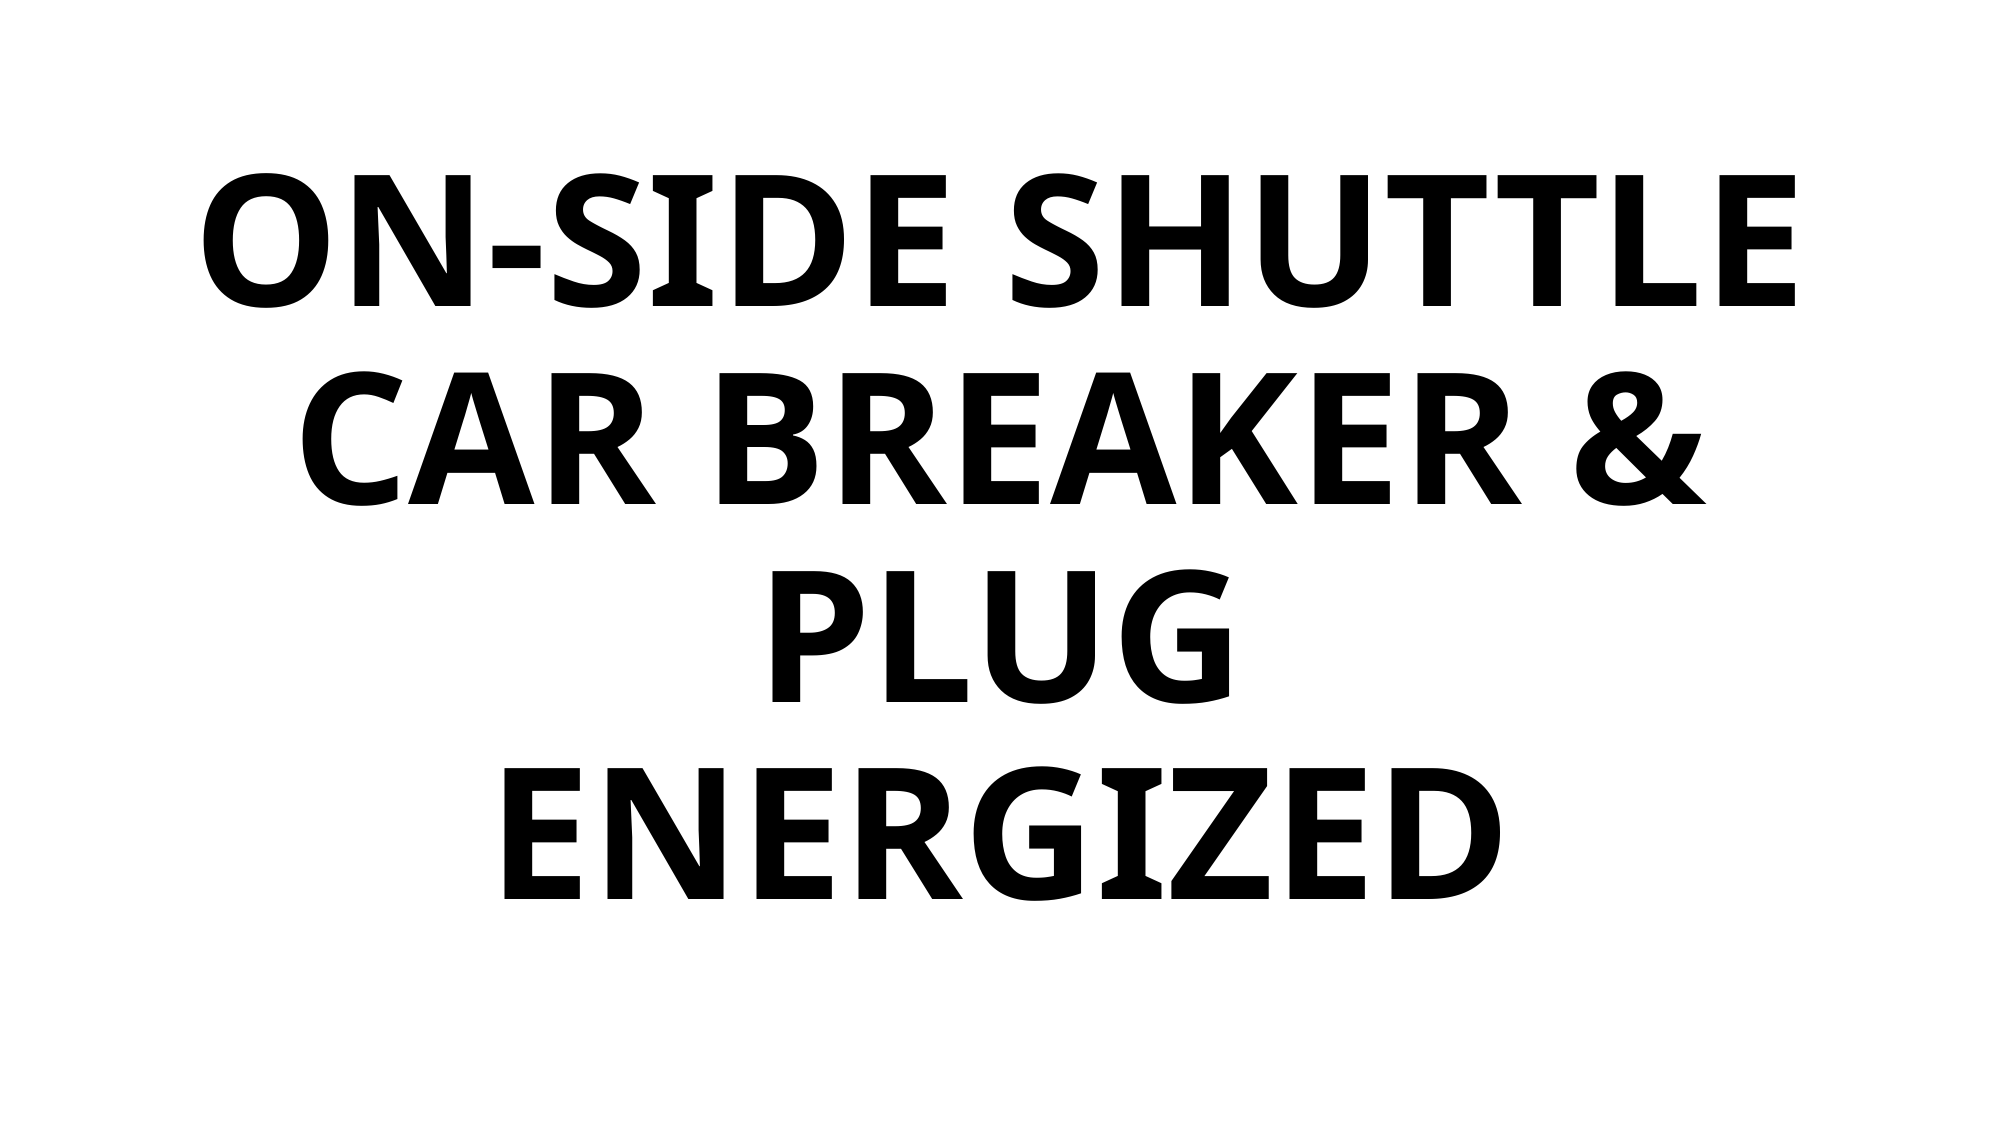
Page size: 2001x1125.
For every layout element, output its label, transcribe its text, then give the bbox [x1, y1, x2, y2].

title ON-SIDE SHUTTLE CAR BREAKER & PLUG ENERGIZED [137, 59, 1863, 1028]
